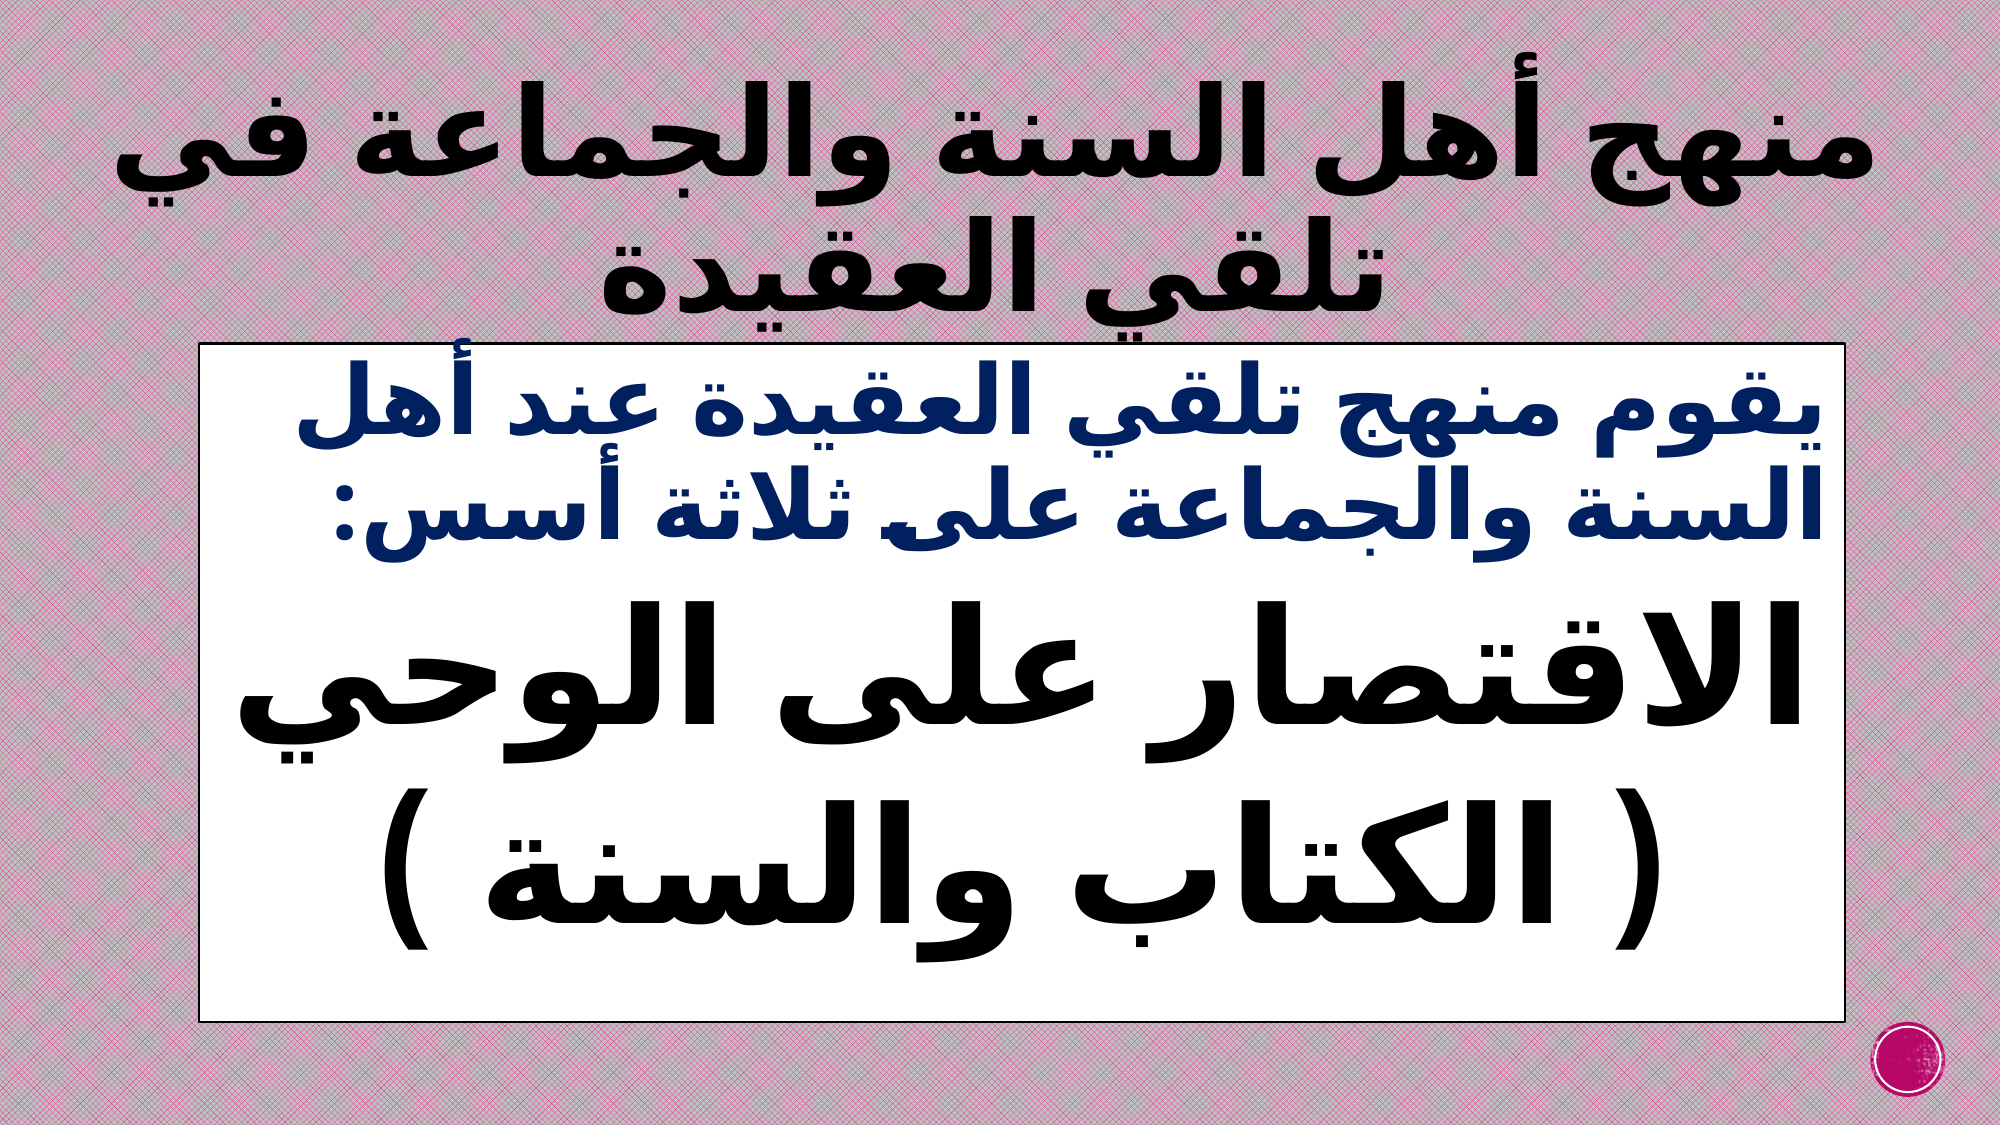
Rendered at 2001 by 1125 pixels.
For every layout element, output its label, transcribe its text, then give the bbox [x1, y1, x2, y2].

title منهج أهل السنة والجماعة في تلقي العقيدة [65, 44, 1927, 363]
list يقوم منهج تلقي العقيدة عند أهل السنة والجماعة على ثلاثة أسس: الاقتصار على الوحي ( الكتاب والسنة ) [198, 342, 1846, 1023]
